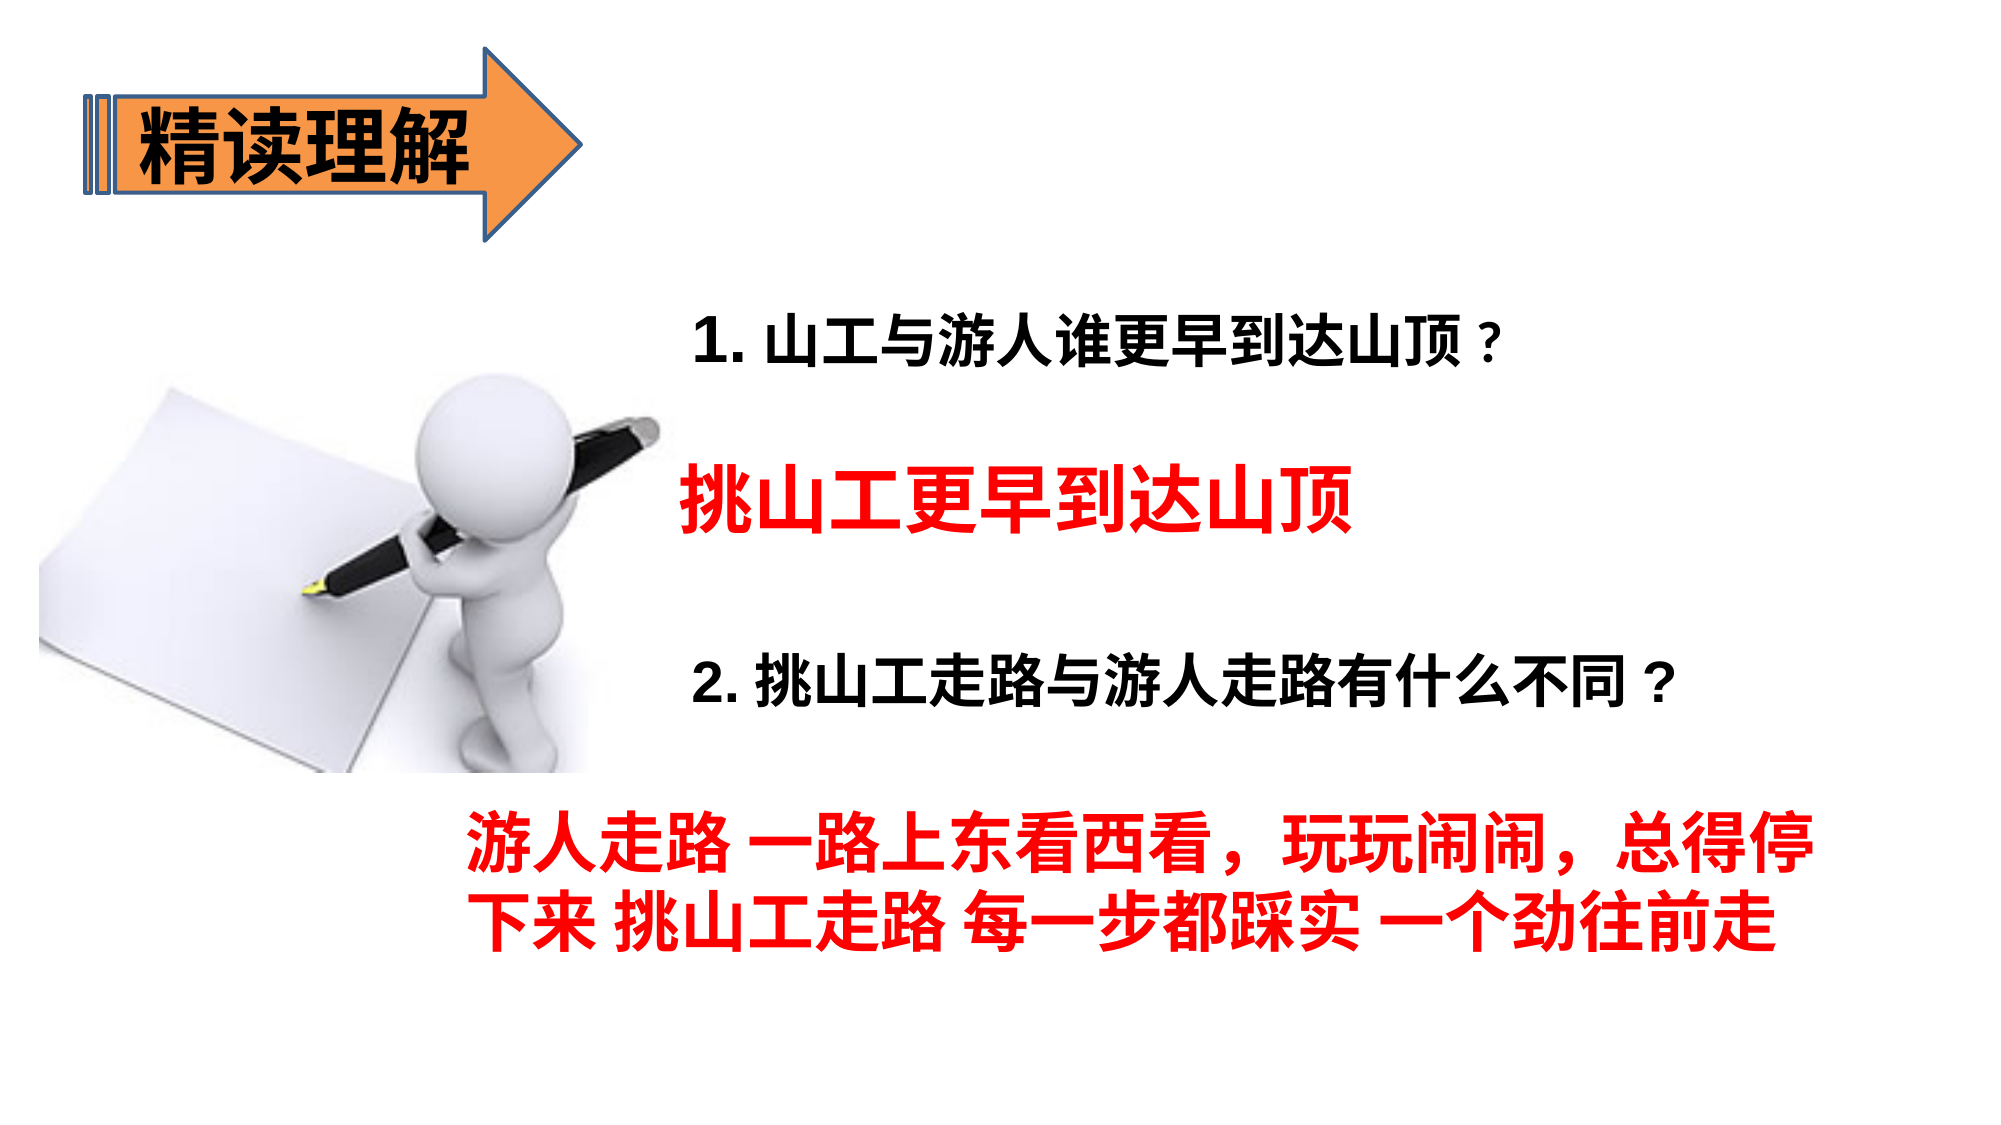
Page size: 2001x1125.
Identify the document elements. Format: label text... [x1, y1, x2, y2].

text_box 精读理解 [123, 87, 493, 202]
text_box 游人走路 一路上东看西看，玩玩闹闹，总得停下来 挑山工走路 每一步都踩实 一个劲往前走 [450, 792, 1861, 1048]
text_box [112, 94, 123, 195]
picture [39, 352, 677, 773]
text_box [83, 94, 93, 195]
text_box [482, 46, 583, 243]
text_box 挑山工更早到达山顶 [681, 445, 1861, 595]
text_box [95, 94, 111, 195]
text_box 1.山工与游人谁更早到达山顶? [676, 264, 1984, 475]
text_box 2.挑山工走路与游人走路有什么不同? [676, 636, 1939, 792]
